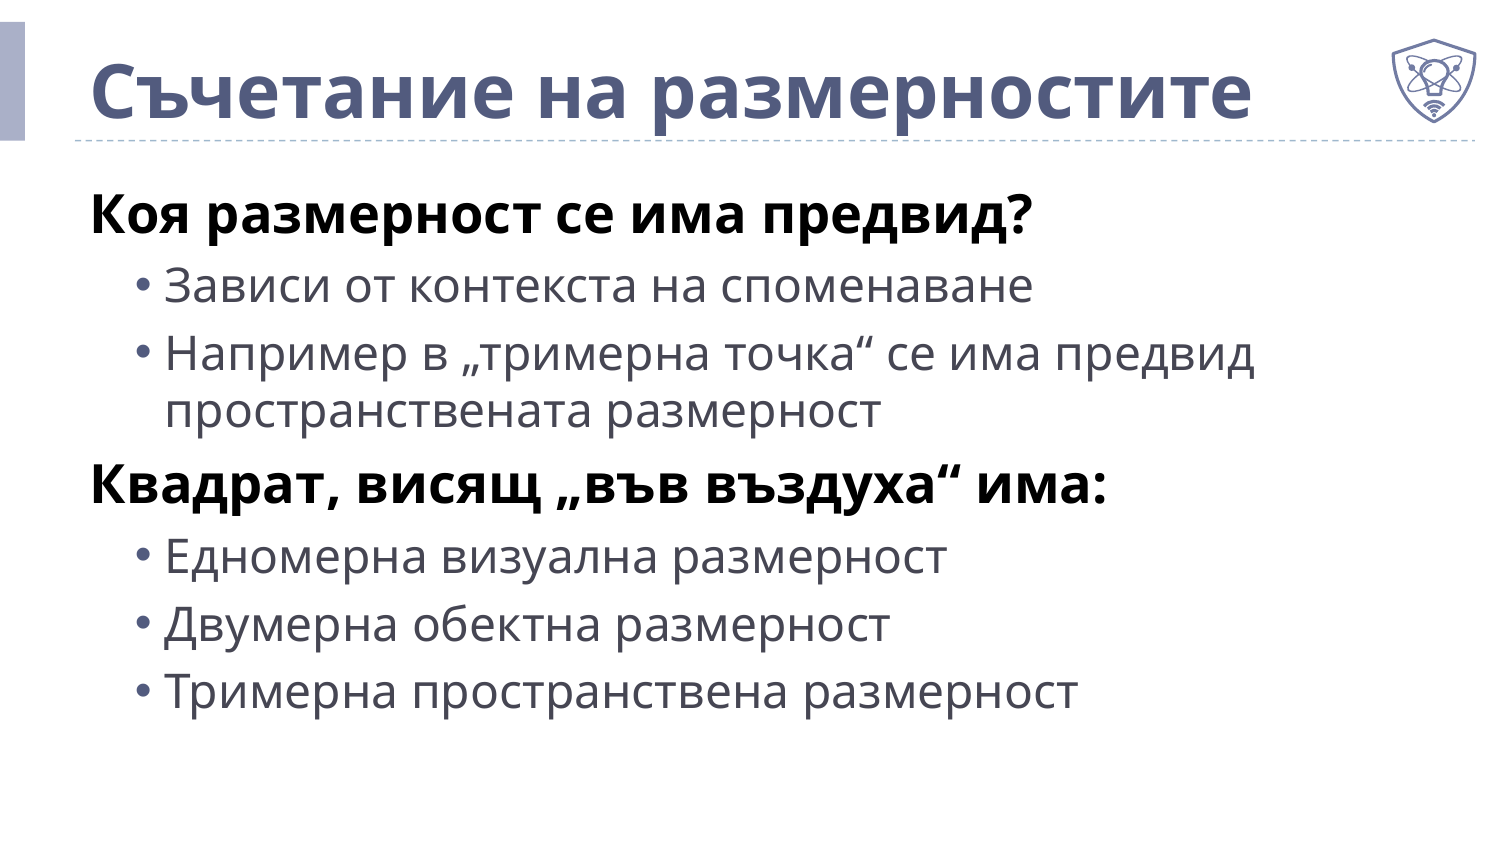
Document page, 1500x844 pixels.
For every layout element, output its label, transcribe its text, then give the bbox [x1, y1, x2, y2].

title Съчетание на размерностите [75, 18, 1475, 141]
list Коя размерност се има предвид? Зависи от контекста на споменаване Например в „тримерна точка“ се има предвид пространствената размерност Квадрат, висящ „във въздуха“ има: Едномерна визуална размерност Двумерна обектна размерност Тримерна пространствена размерност [75, 171, 1475, 835]
